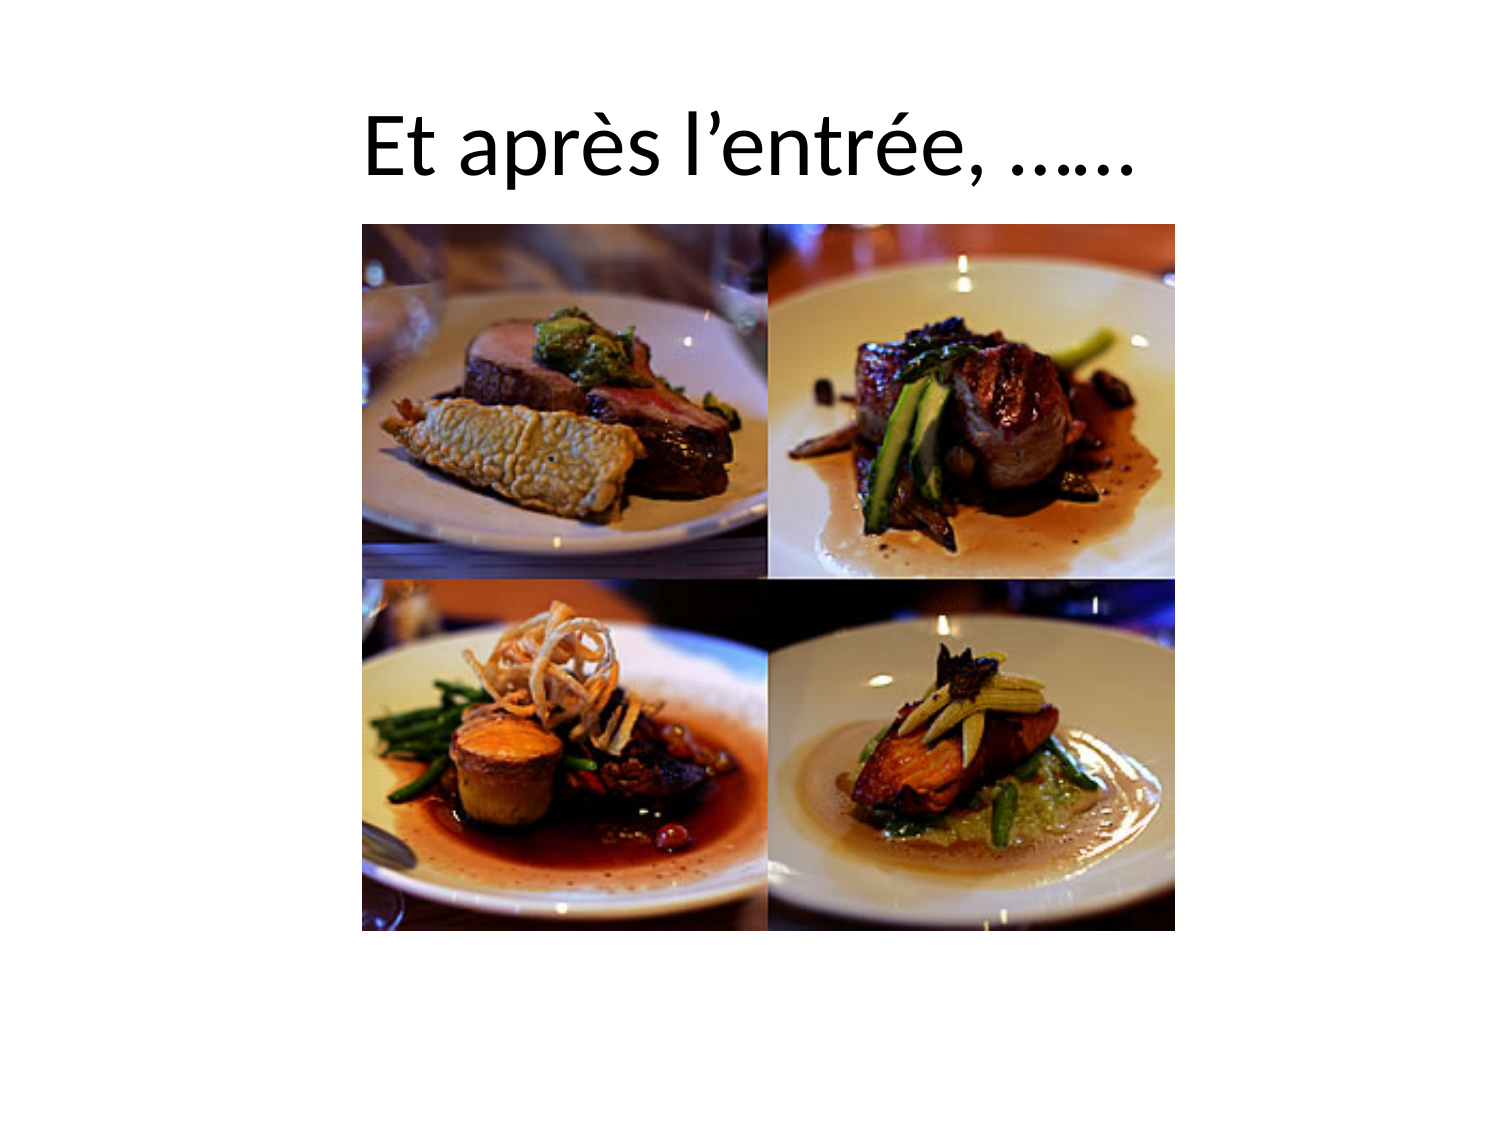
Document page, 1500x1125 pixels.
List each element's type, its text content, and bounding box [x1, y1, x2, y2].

title Et après l’entrée, …… [75, 45, 1425, 233]
picture [362, 224, 1176, 931]
